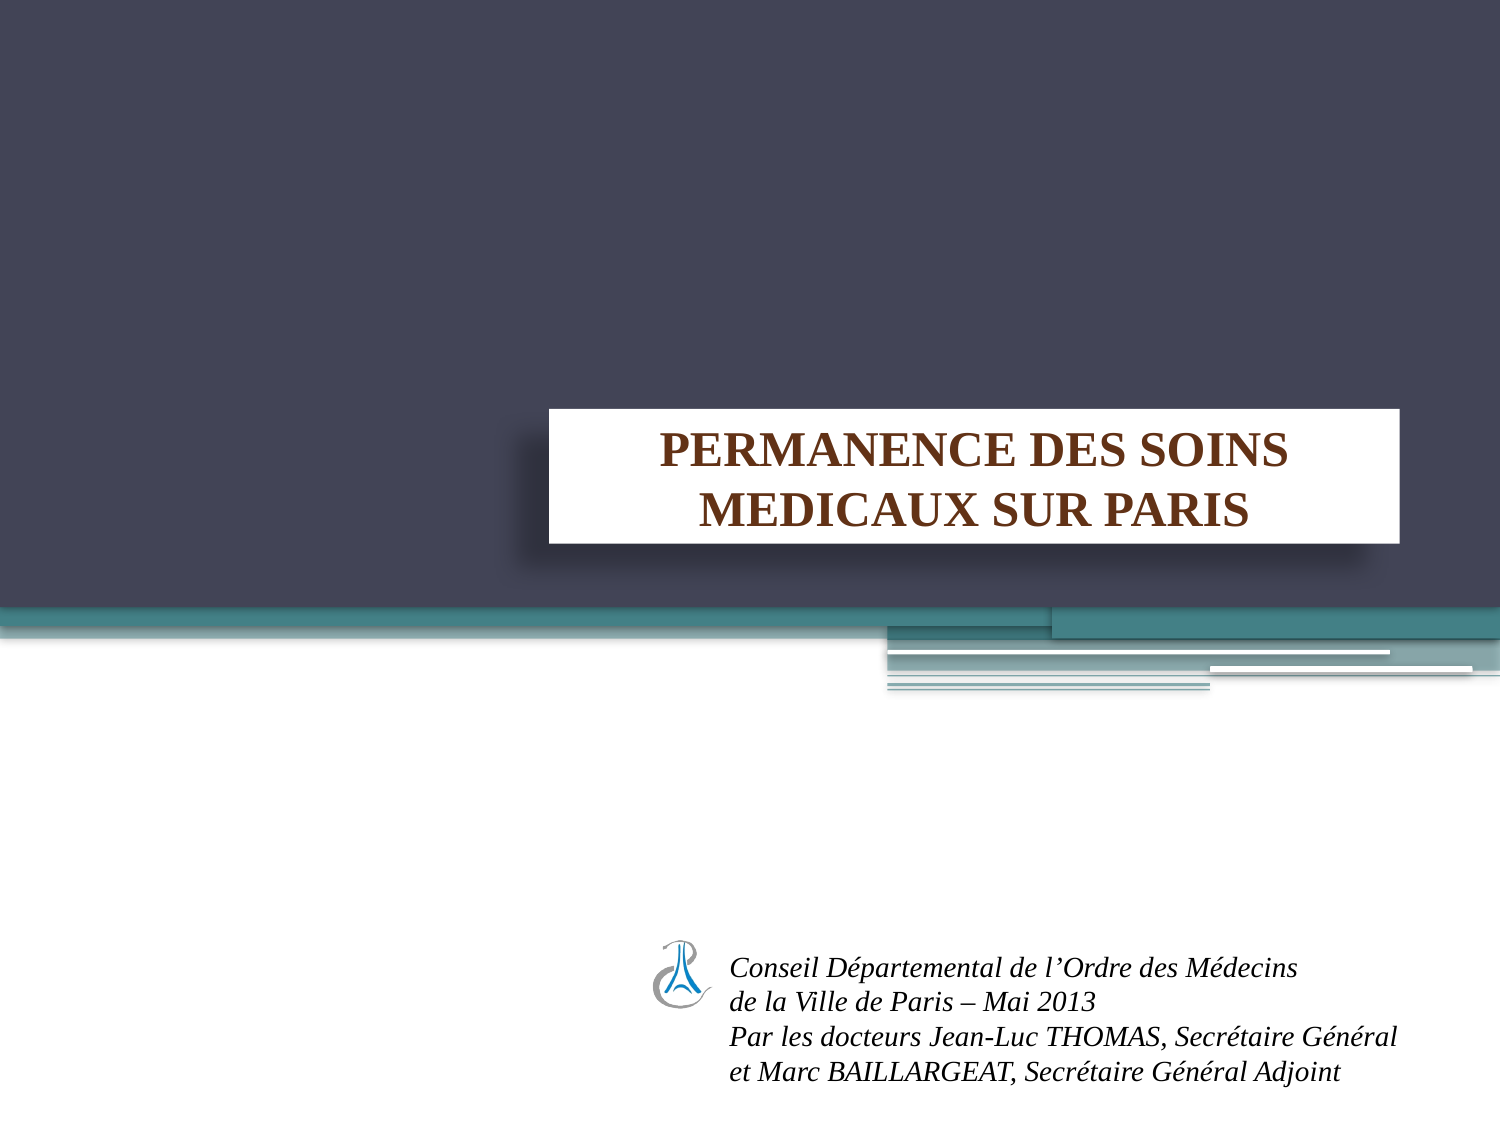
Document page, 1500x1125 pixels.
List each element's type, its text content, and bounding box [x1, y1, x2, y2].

text_box PERMANENCE DES SOINS MEDICAUX SUR PARIS [548, 407, 1401, 545]
picture [646, 934, 715, 1011]
text_box Conseil Départemental de l’Ordre des Médecins de la Ville de Paris – Mai 2013 Par les docteurs Jean-Luc THOMAS, Secrétaire Général et Marc BAILLARGEAT, Secrétaire Général Adjoint [714, 940, 1483, 1096]
